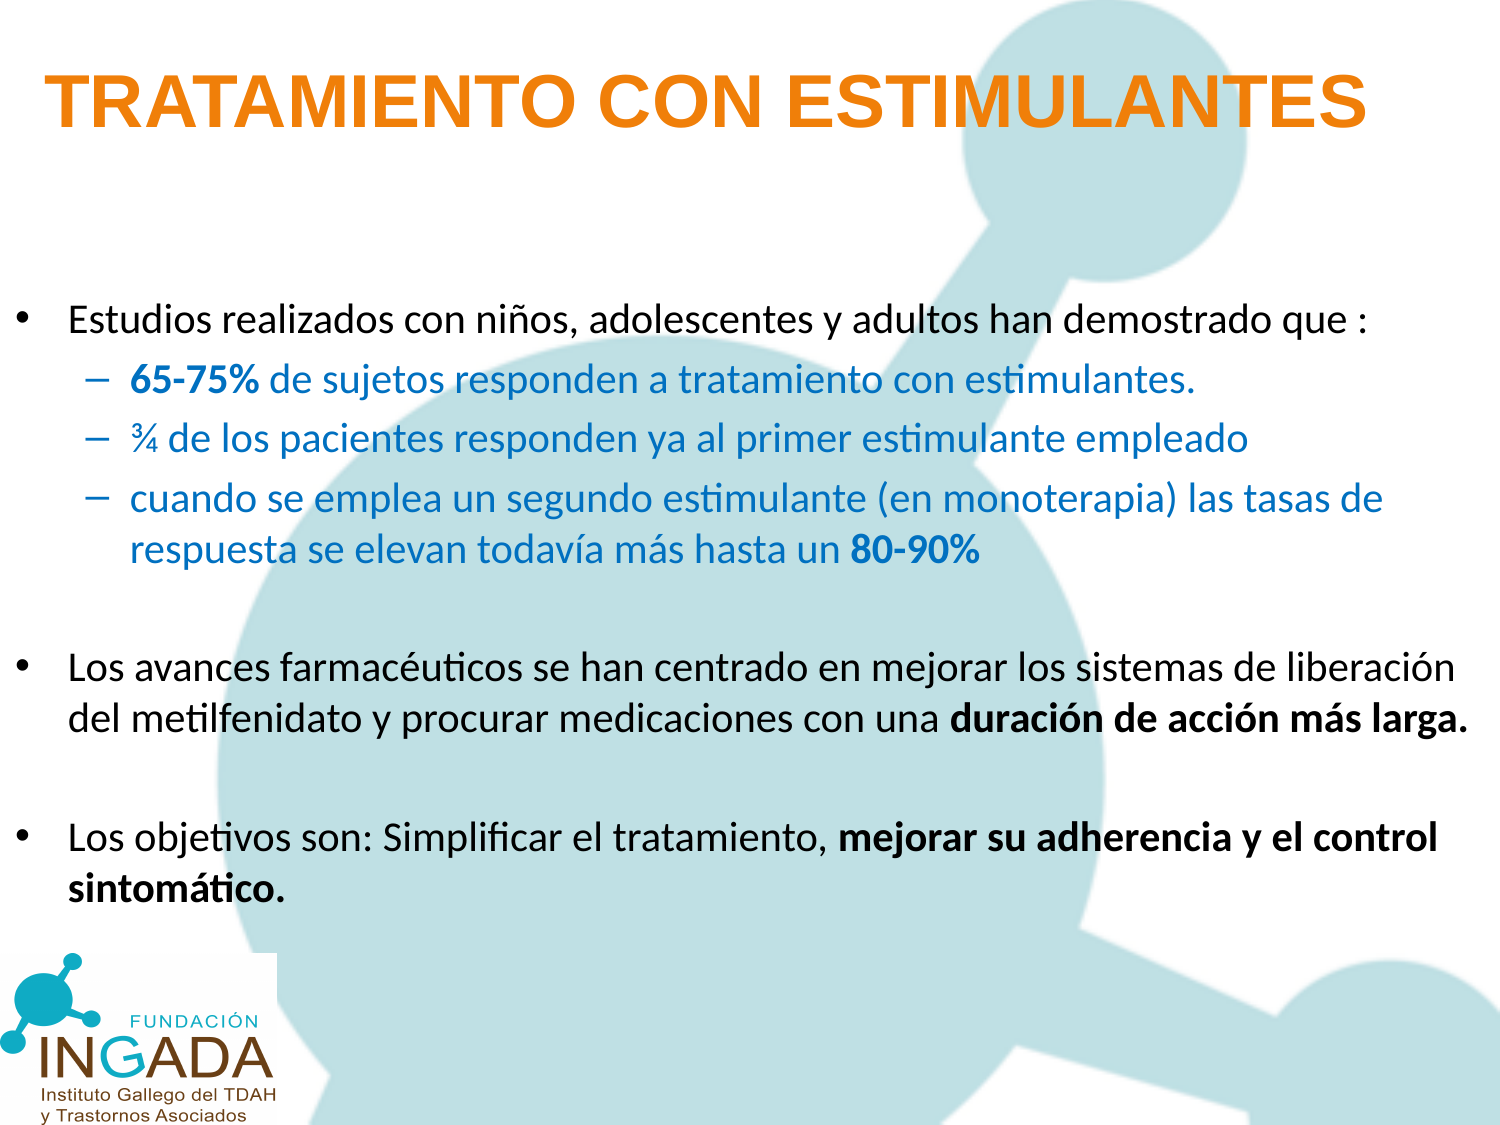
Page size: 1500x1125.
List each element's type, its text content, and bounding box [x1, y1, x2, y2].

title TRATAMIENTO CON ESTIMULANTES [29, 0, 1459, 149]
list Estudios realizados con niños, adolescentes y adultos han demostrado que : 65-75% de sujetos responden a tratamiento con estimulantes. ¾ de los pacientes responden ya al primer estimulante empleado cuando se emplea un segundo estimulante (en monoterapia) las tasas de respuesta se elevan todavía más hasta un 80-90% Los avances farmacéuticos se han centrado en mejorar los sistemas de liberación del metilfenidato y procurar medicaciones con una duración de acción más larga. Los objetivos son: Simplificar el tratamiento, mejorar su adherencia y el control sintomático. [0, 149, 1500, 941]
picture [0, 953, 277, 1125]
